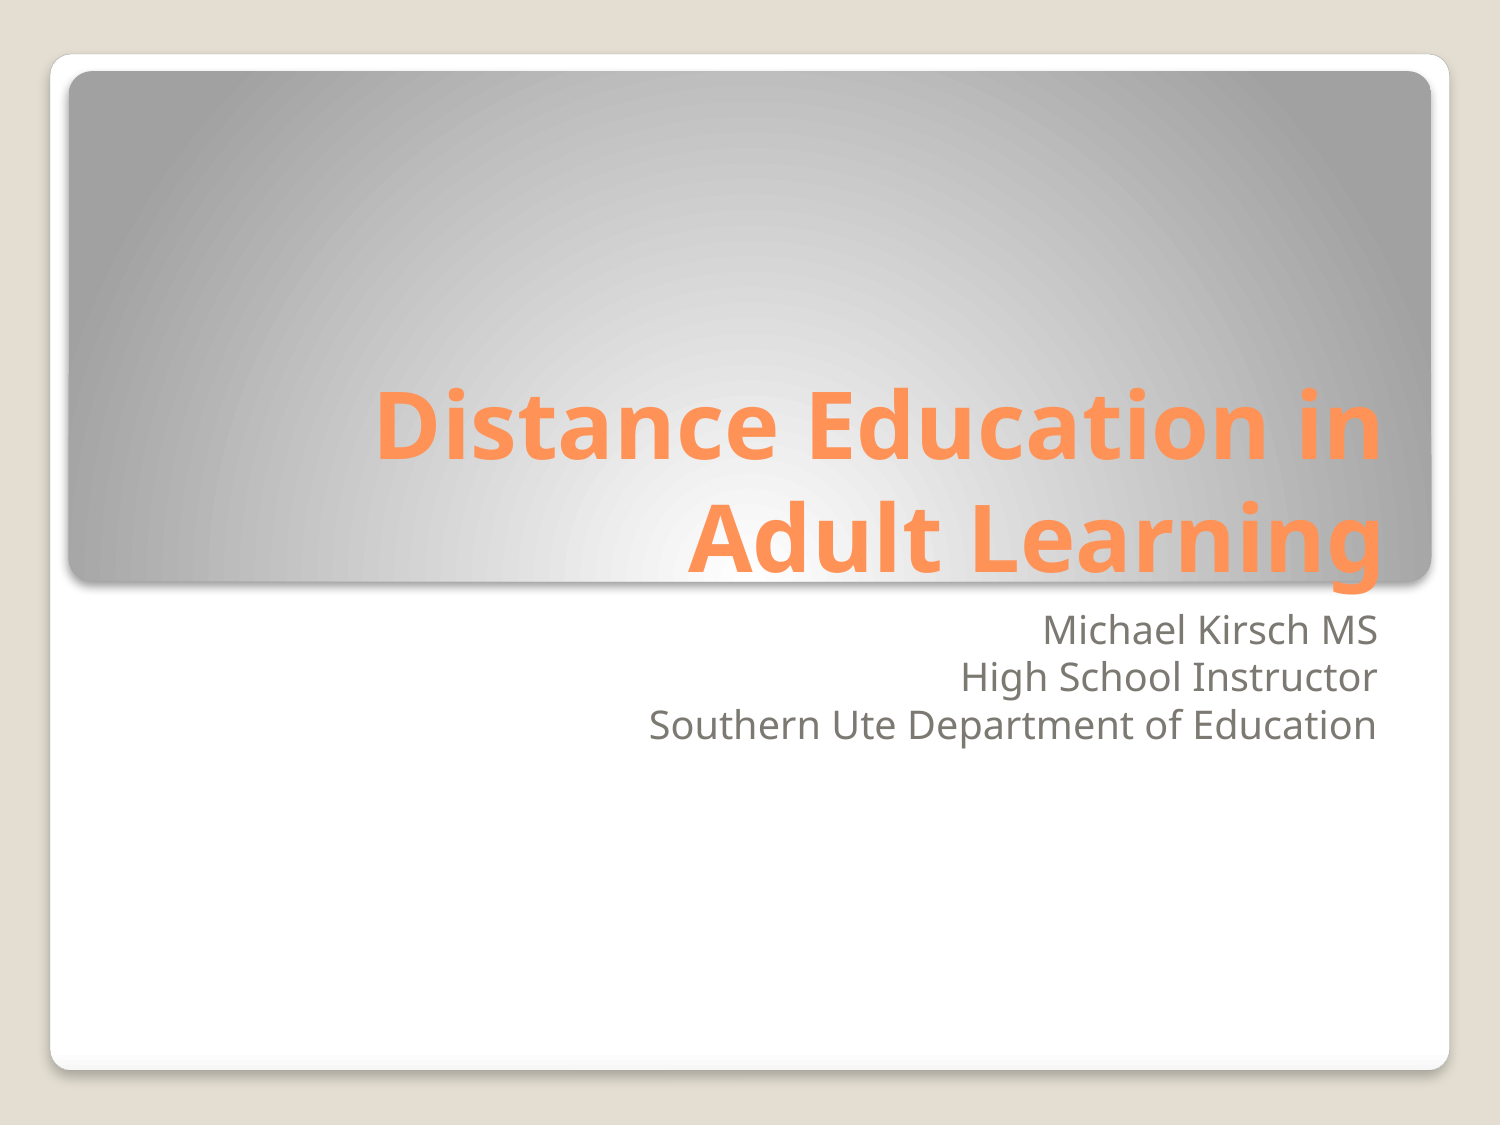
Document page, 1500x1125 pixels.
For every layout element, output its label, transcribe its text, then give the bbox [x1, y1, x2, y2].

subtitle Michael Kirsch MS High School Instructor Southern Ute Department of Education [118, 604, 1394, 755]
title Distance Education in Adult Learning [118, 298, 1394, 599]
